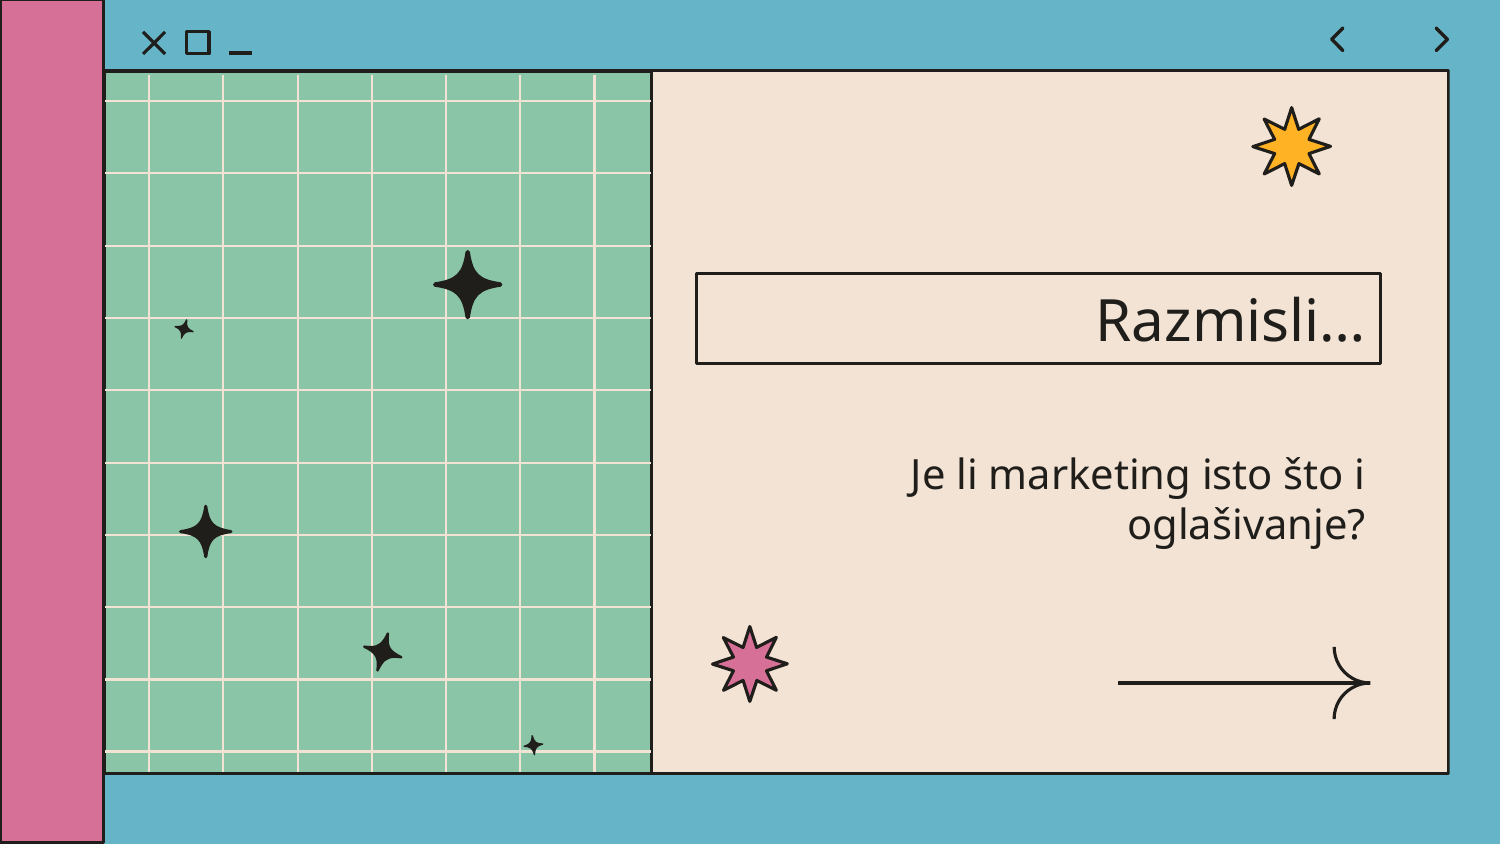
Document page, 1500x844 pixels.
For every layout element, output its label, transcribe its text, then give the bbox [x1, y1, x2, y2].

text_box [104, 705, 652, 774]
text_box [28, 150, 727, 697]
text_box [1435, 27, 1449, 52]
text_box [173, 249, 547, 759]
subtitle Je li marketing isto što i oglašivanje? [731, 363, 1381, 633]
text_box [1117, 610, 1407, 756]
text_box [1252, 107, 1331, 186]
title Razmisli… [731, 272, 1382, 365]
text_box [104, 71, 652, 148]
text_box [1331, 27, 1344, 52]
text_box [731, 626, 788, 702]
